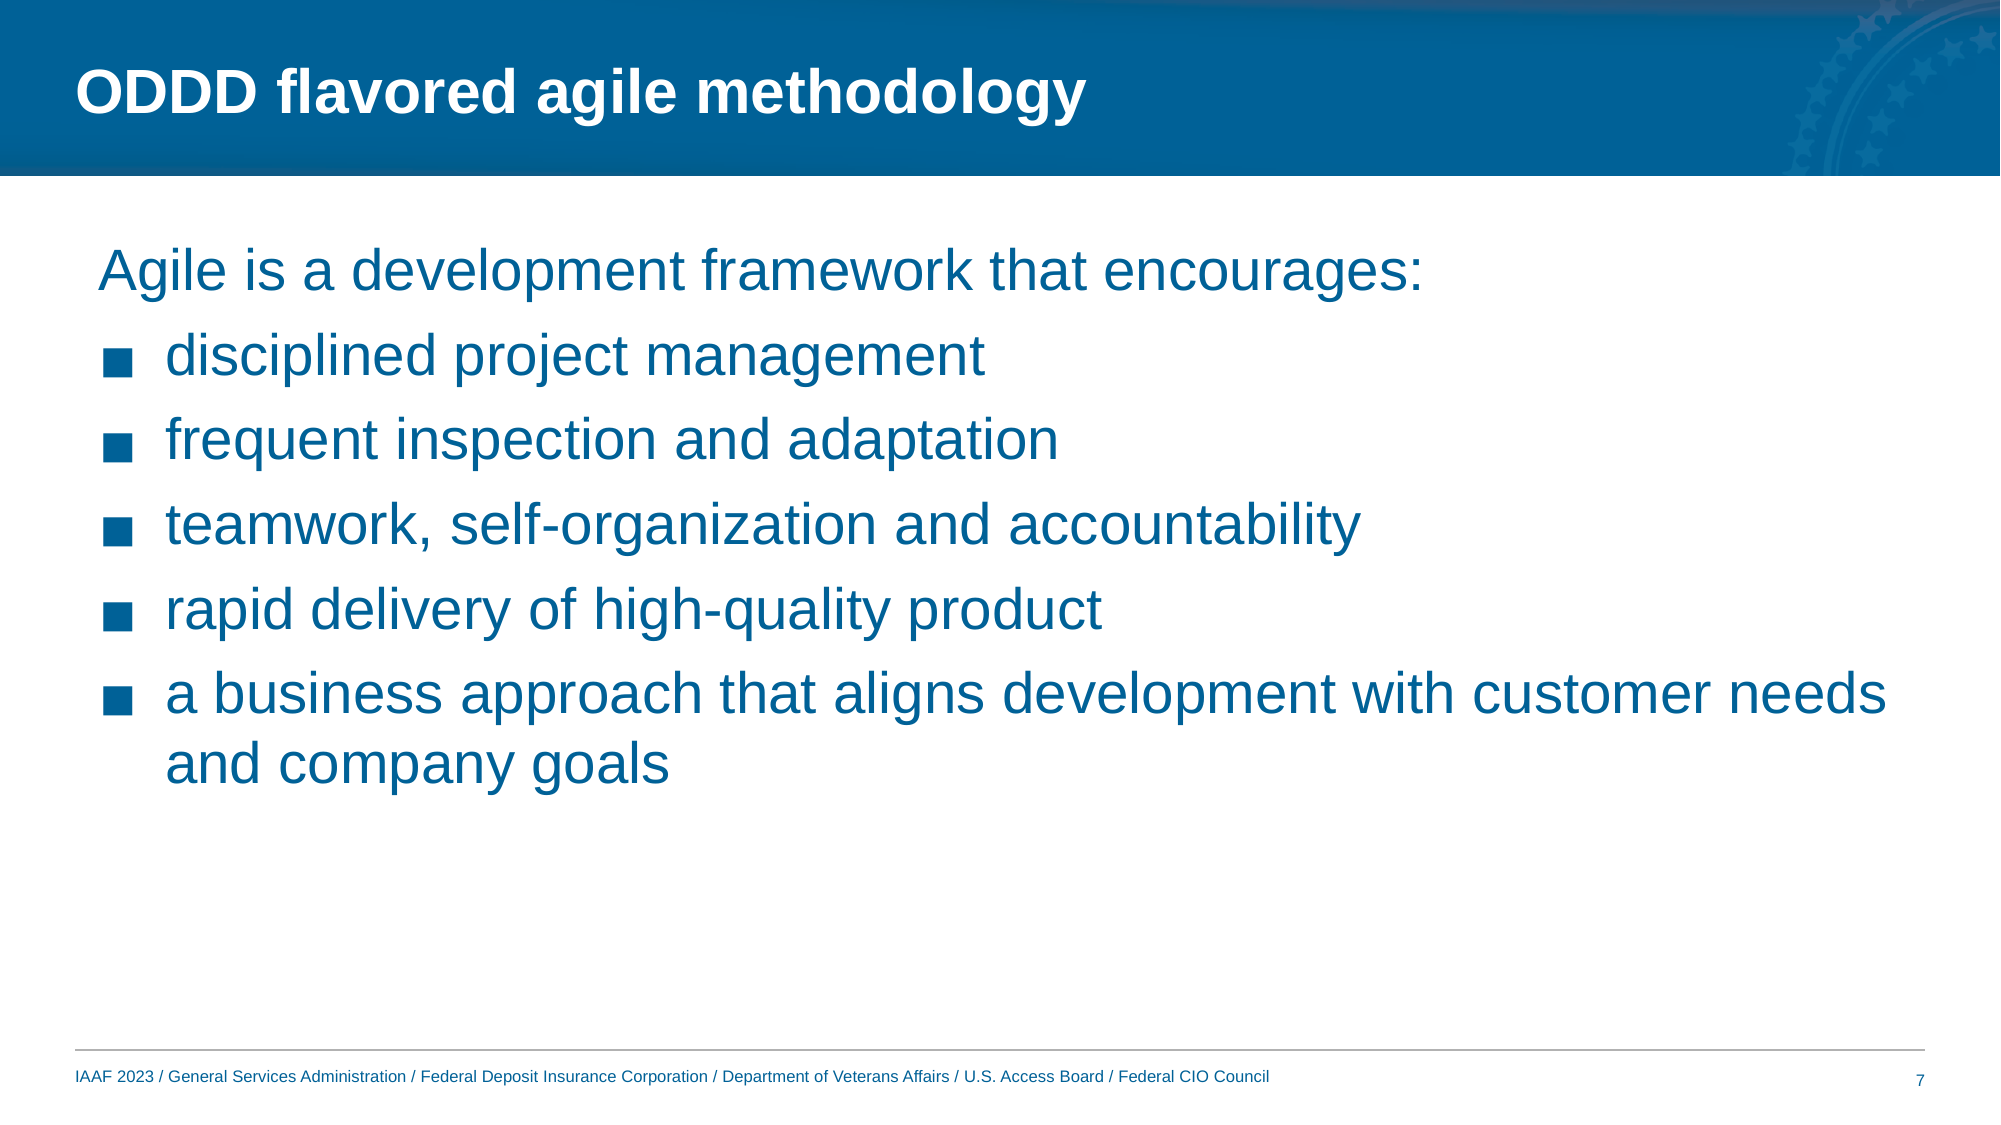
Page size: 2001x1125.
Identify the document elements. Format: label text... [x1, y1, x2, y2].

picture [0, 168, 666, 176]
list Agile is a development framework that encourages: ​ disciplined project management​ frequent inspection and adaptation​ teamwork, self-organization and accountability​ rapid delivery of high-quality product​ a business approach that aligns development with customer needs and company goals [75, 224, 1925, 1035]
slide_number 7 [1880, 1065, 1925, 1095]
picture [0, 0, 2000, 176]
title ODDD flavored agile methodology [75, 52, 1800, 128]
